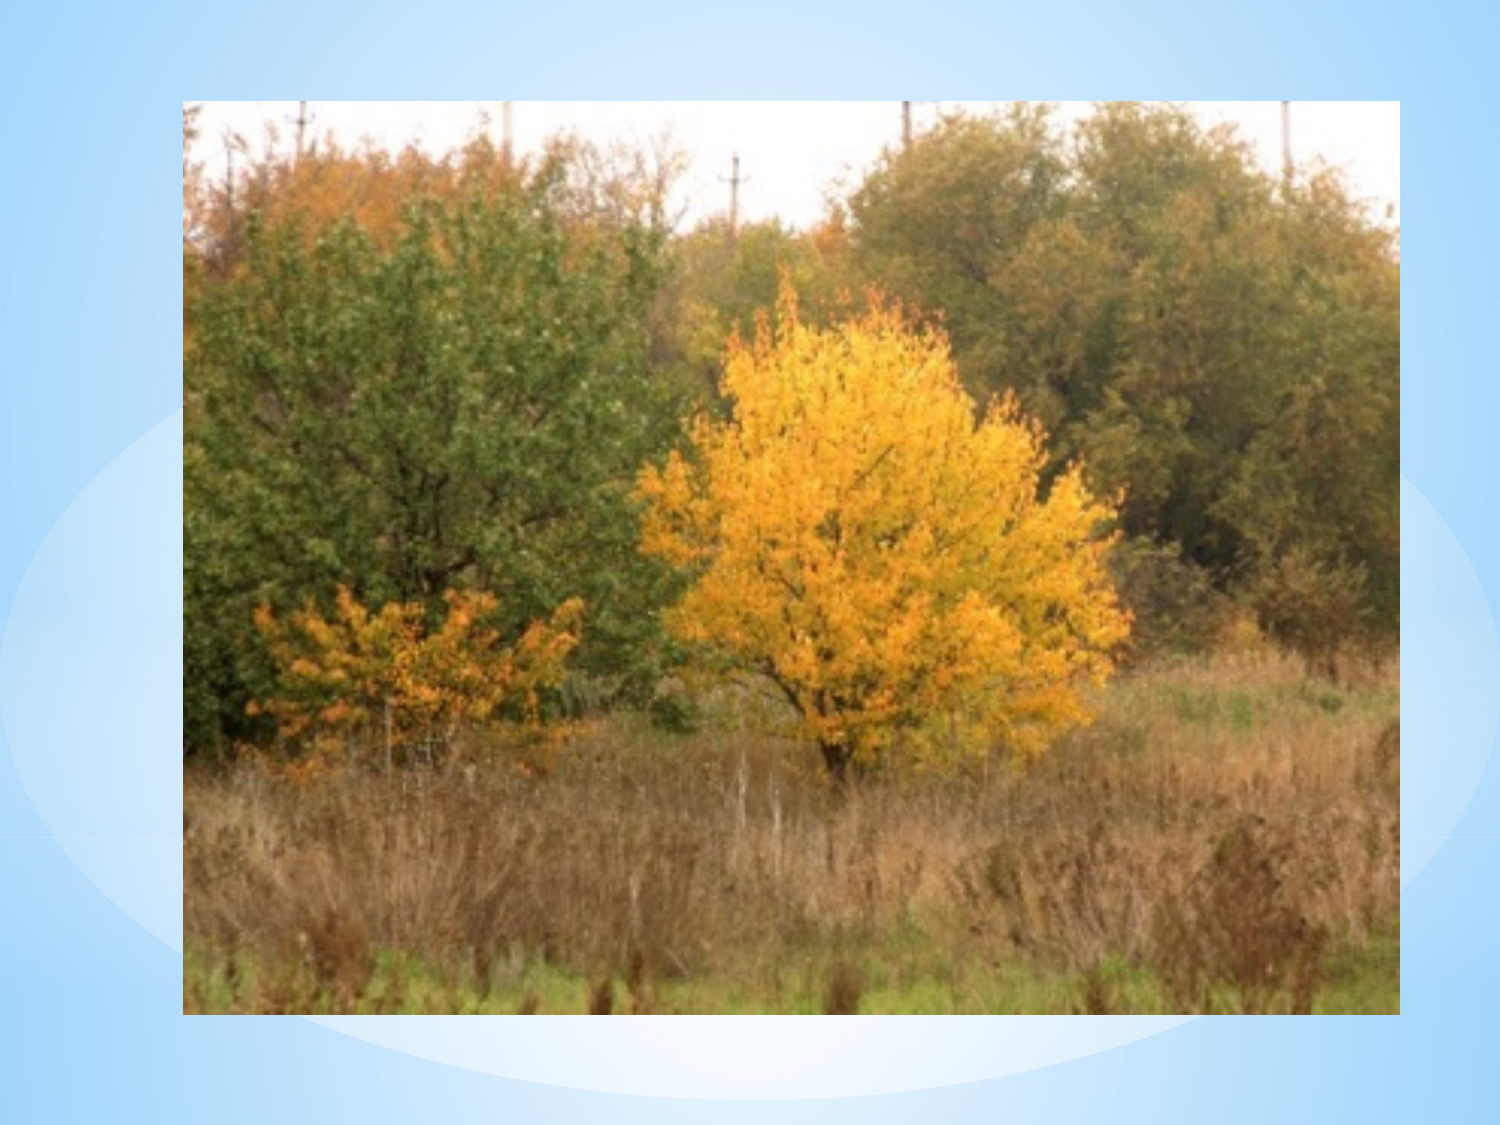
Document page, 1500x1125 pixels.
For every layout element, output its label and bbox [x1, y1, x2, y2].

picture [182, 101, 1400, 1015]
